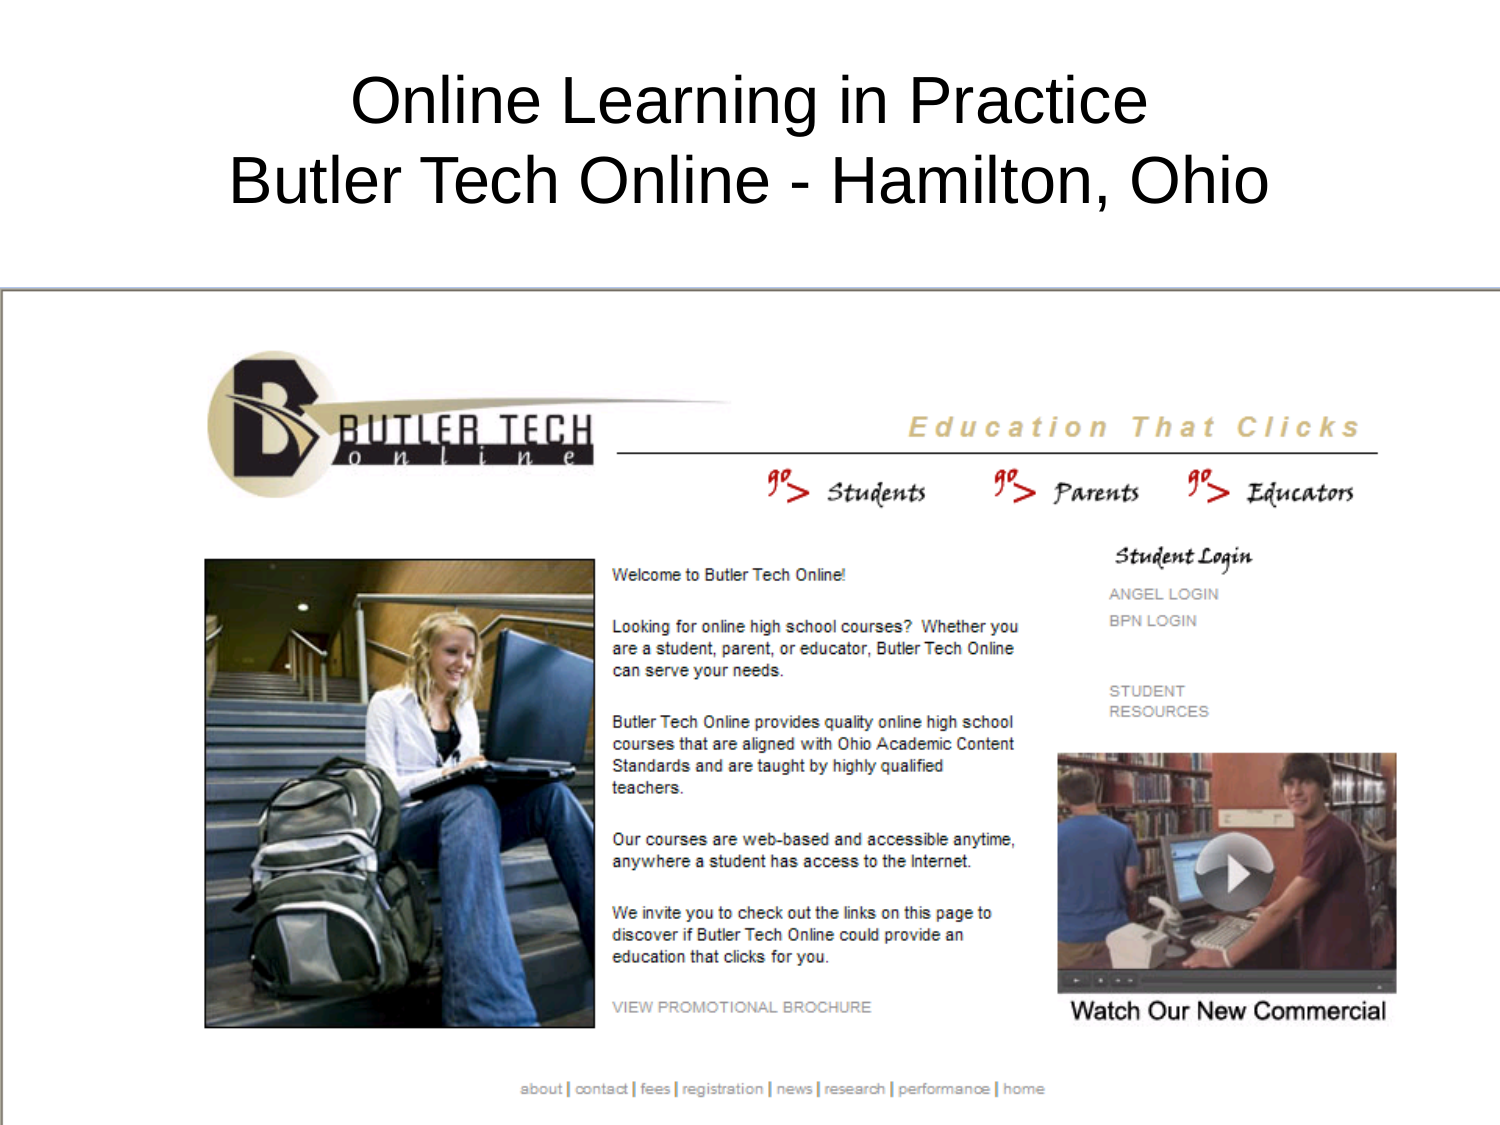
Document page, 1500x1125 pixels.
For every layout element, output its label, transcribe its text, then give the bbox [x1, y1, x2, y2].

picture [0, 287, 1500, 1125]
text_box Online Learning in Practice Butler Tech Online - Hamilton, Ohio [0, 49, 1500, 225]
